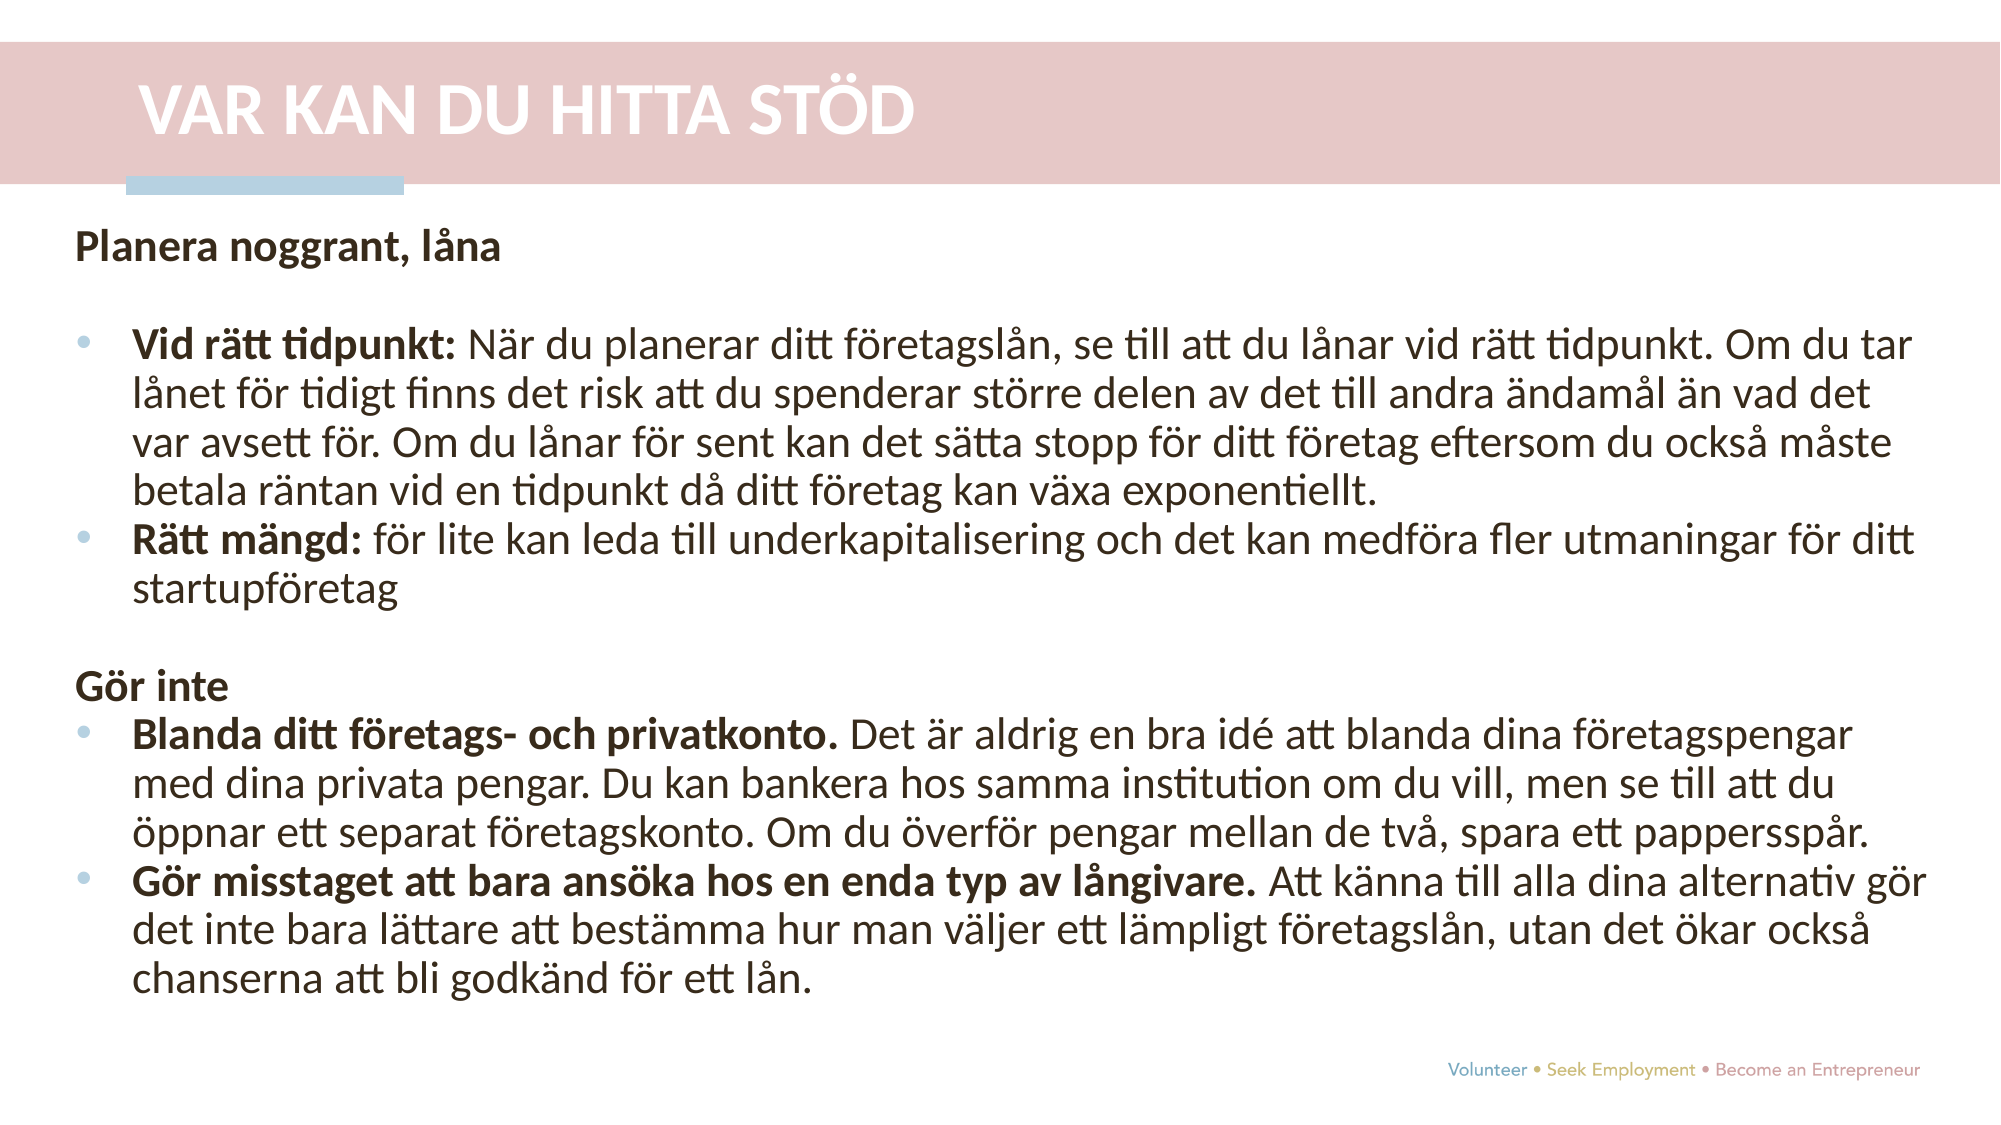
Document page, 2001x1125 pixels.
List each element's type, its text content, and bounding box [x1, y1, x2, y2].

list VAR KAN DU HITTA STÖD [123, 51, 1913, 170]
picture [1418, 1046, 1971, 1103]
text_box Planera noggrant, låna Vid rätt tidpunkt: När du planerar ditt företagslån, se till att du lånar vid rätt tidpunkt. Om du tar lånet för tidigt finns det risk att du spenderar större delen av det till andra ändamål än vad det var avsett för. Om du lånar för sent kan det sätta stopp för ditt företag eftersom du också måste betala räntan vid en tidpunkt då ditt företag kan växa exponentiellt. Rätt mängd: för lite kan leda till underkapitalisering och det kan medföra fler utmaningar för ditt startupföretag Gör inte Blanda ditt företags- och privatkonto. Det är aldrig en bra idé att blanda dina företagspengar med dina privata pengar. Du kan bankera hos samma institution om du vill, men se till att du öppnar ett separat företagskonto. Om du överför pengar mellan de två, spara ett pappersspår. Gör misstaget att bara ansöka hos en enda typ av långivare. Att känna till alla dina alternativ gör det inte bara lättare att bestämma hur man väljer ett lämpligt företagslån, utan det ökar också chanserna att bli godkänd för ett lån. [60, 214, 1954, 641]
